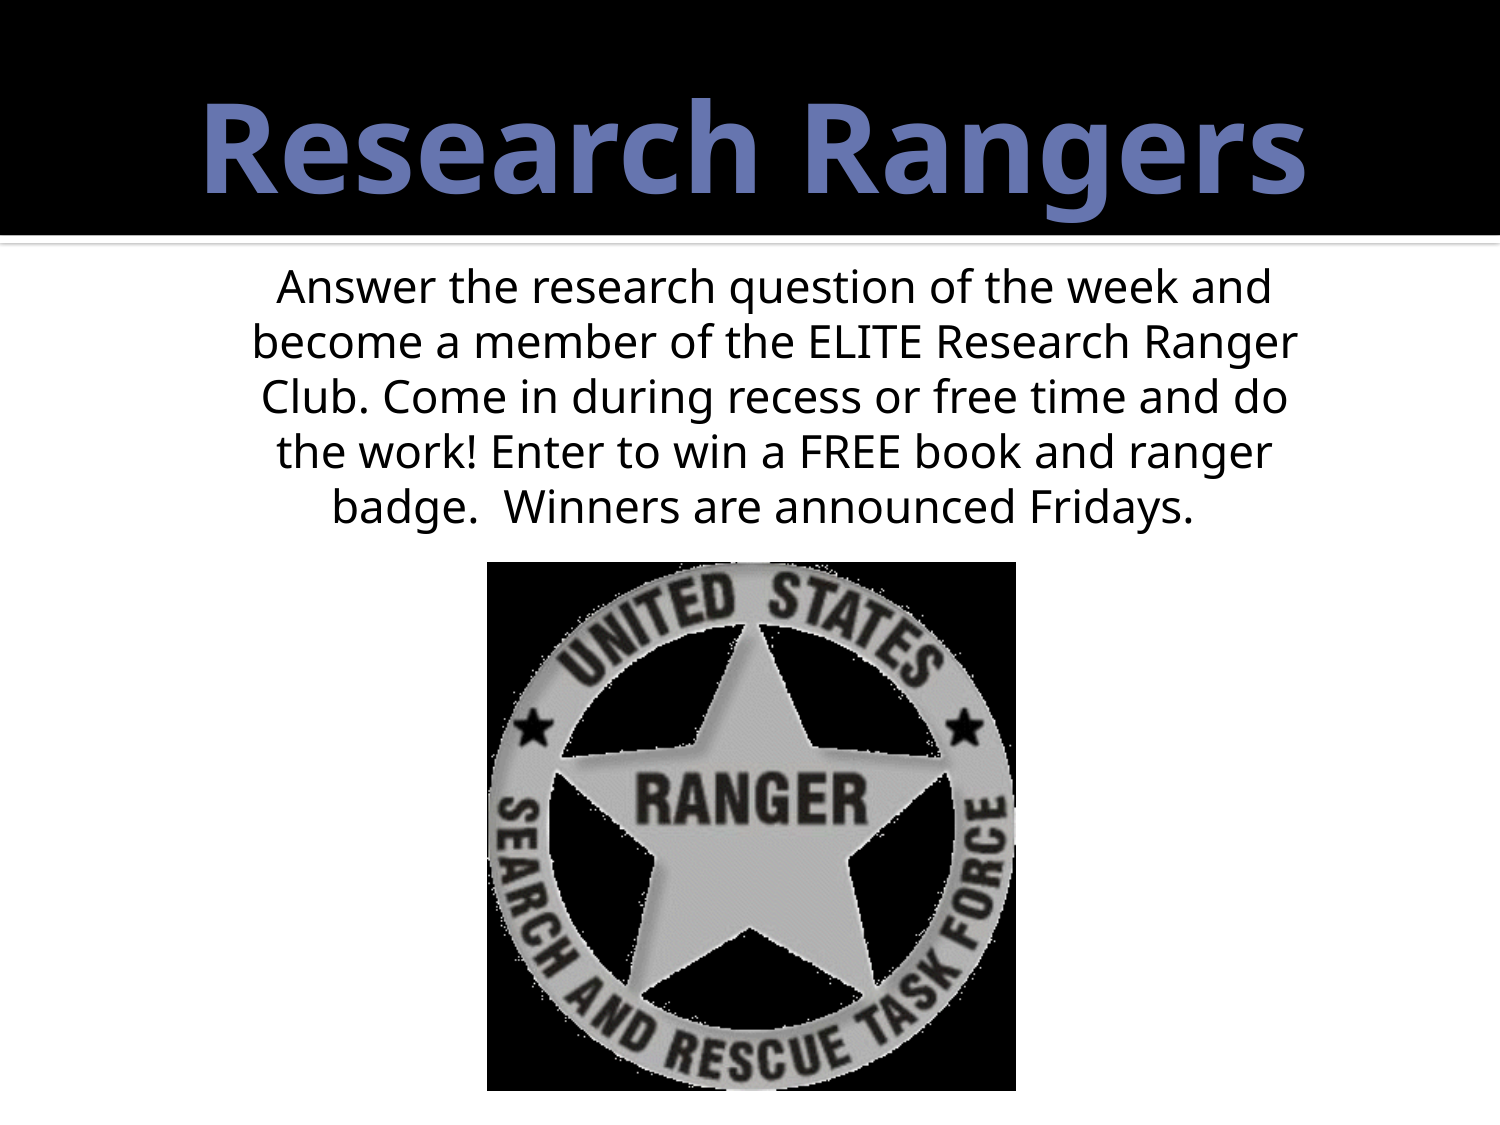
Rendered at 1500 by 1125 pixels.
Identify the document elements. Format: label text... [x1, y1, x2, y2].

text_box Answer the research question of the week and become a member of the ELITE Research Ranger Club. Come in during recess or free time and do the work! Enter to win a FREE book and ranger badge. Winners are announced Fridays. [225, 249, 1325, 540]
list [487, 562, 1016, 1091]
title Research Rangers [0, 50, 1500, 238]
